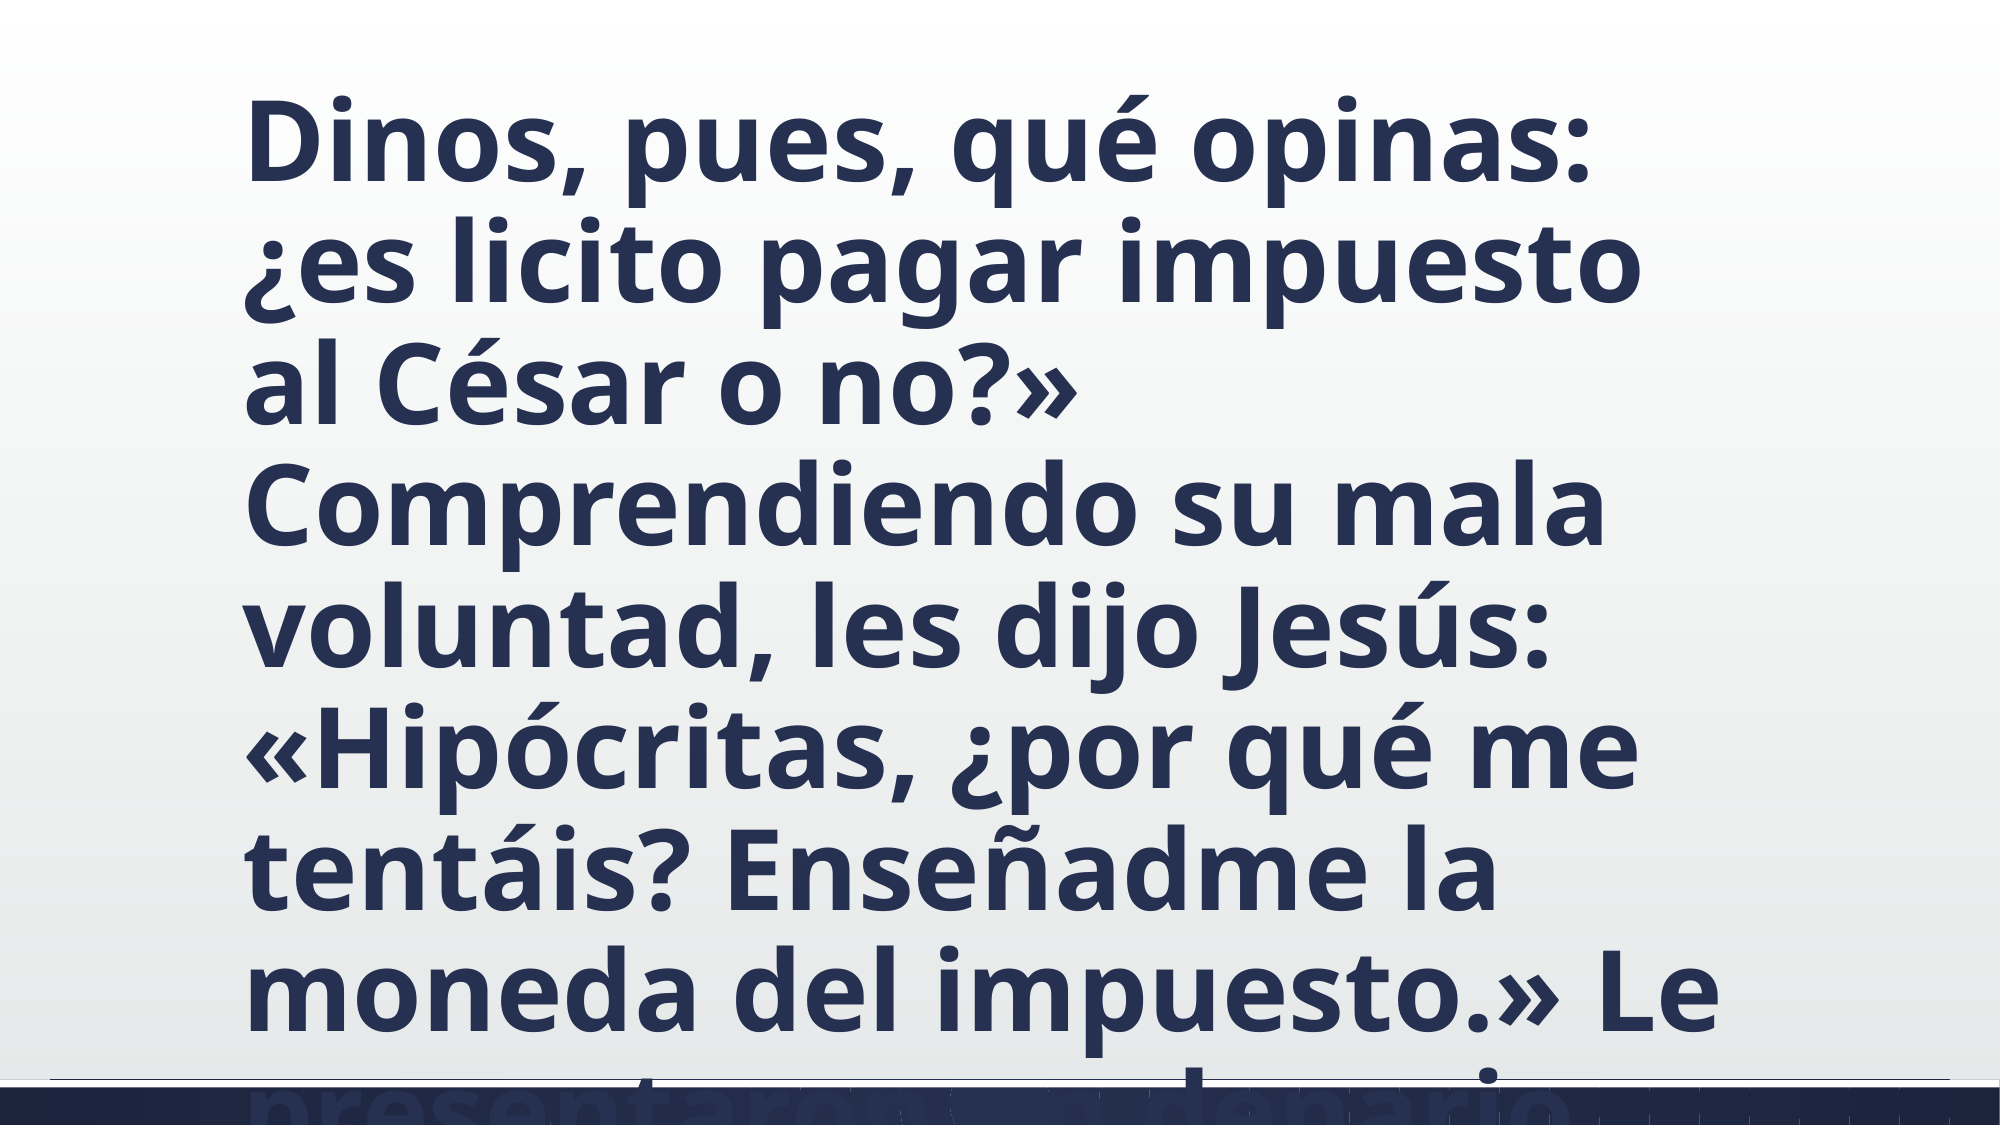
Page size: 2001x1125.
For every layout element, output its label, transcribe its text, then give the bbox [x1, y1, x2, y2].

list Dinos, pues, qué opinas: ¿es licito pagar impuesto al César o no?» Comprendiendo su mala voluntad, les dijo Jesús: «Hipócritas, ¿por qué me tentáis? Enseñadme la moneda del impuesto.» Le presentaron un denario. [219, 76, 1780, 990]
